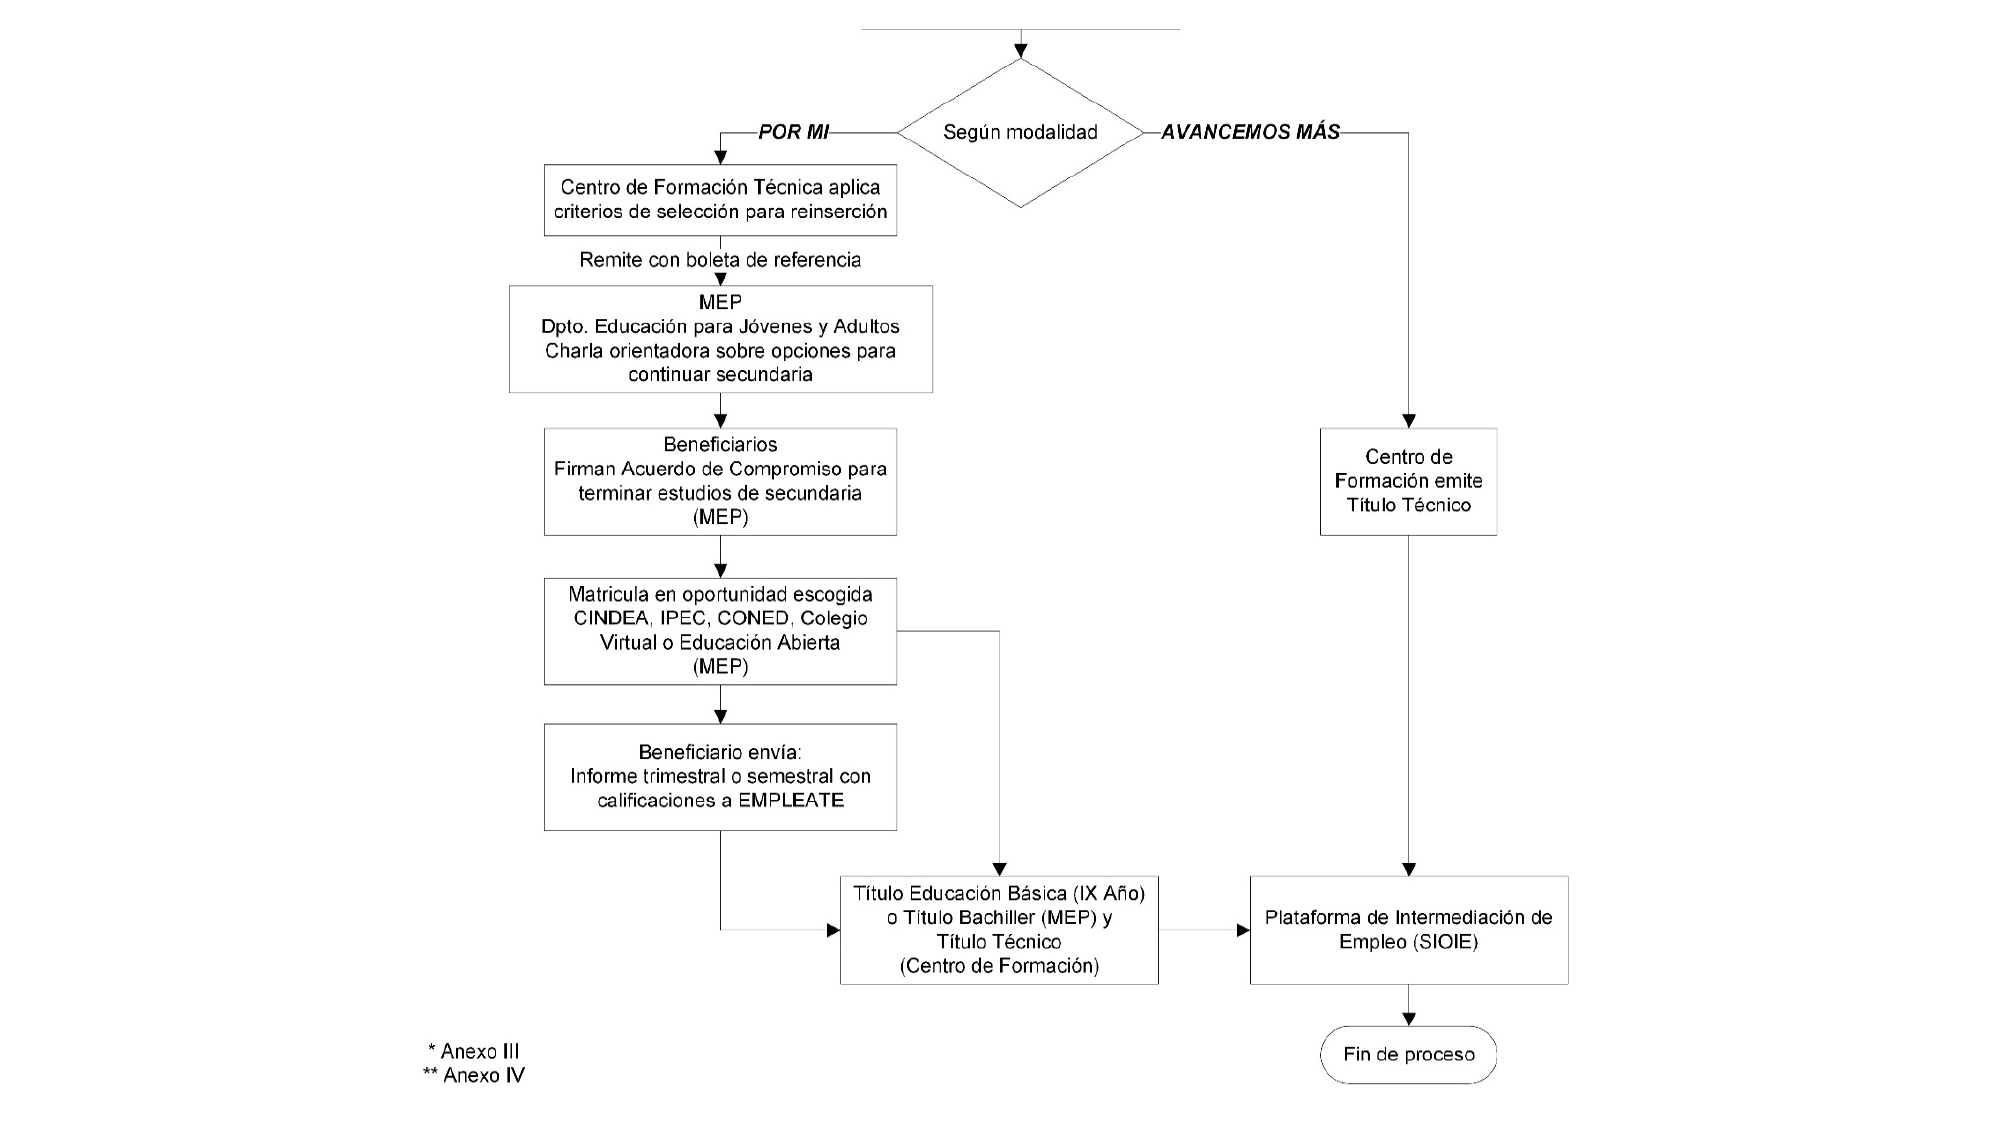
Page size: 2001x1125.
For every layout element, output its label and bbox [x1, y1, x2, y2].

picture [370, 29, 1630, 1096]
